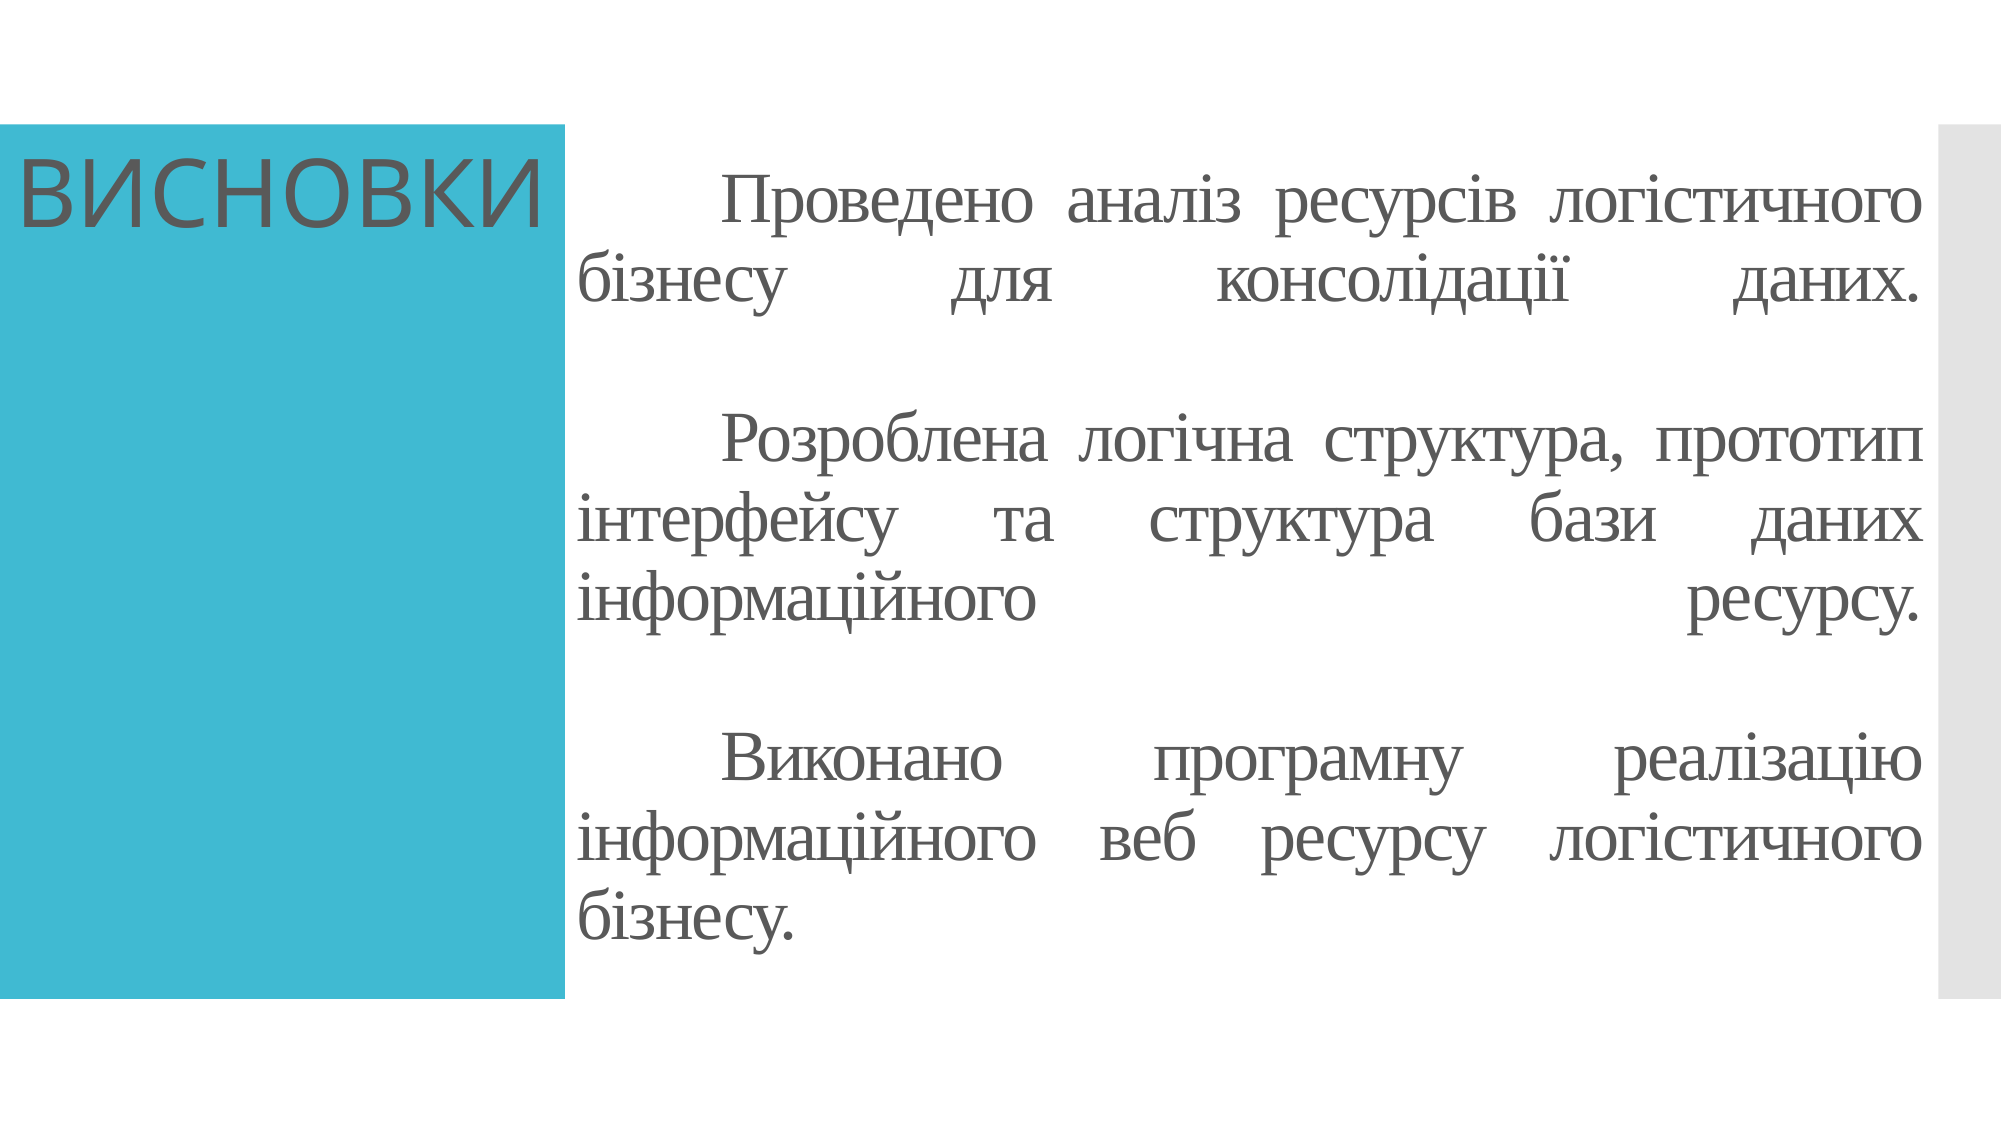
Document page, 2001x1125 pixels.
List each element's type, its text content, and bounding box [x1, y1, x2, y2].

title Проведено аналіз ресурсів логістичного бізнесу для консолідації даних. Розроблена логічна структура, прототип інтерфейсу та структура бази даних інформаційного ресурсу. Виконано програмну реалізацію інформаційного веб ресурсу логістичного бізнесу. [561, 146, 1938, 963]
list ВИСНОВКИ [0, 127, 564, 290]
